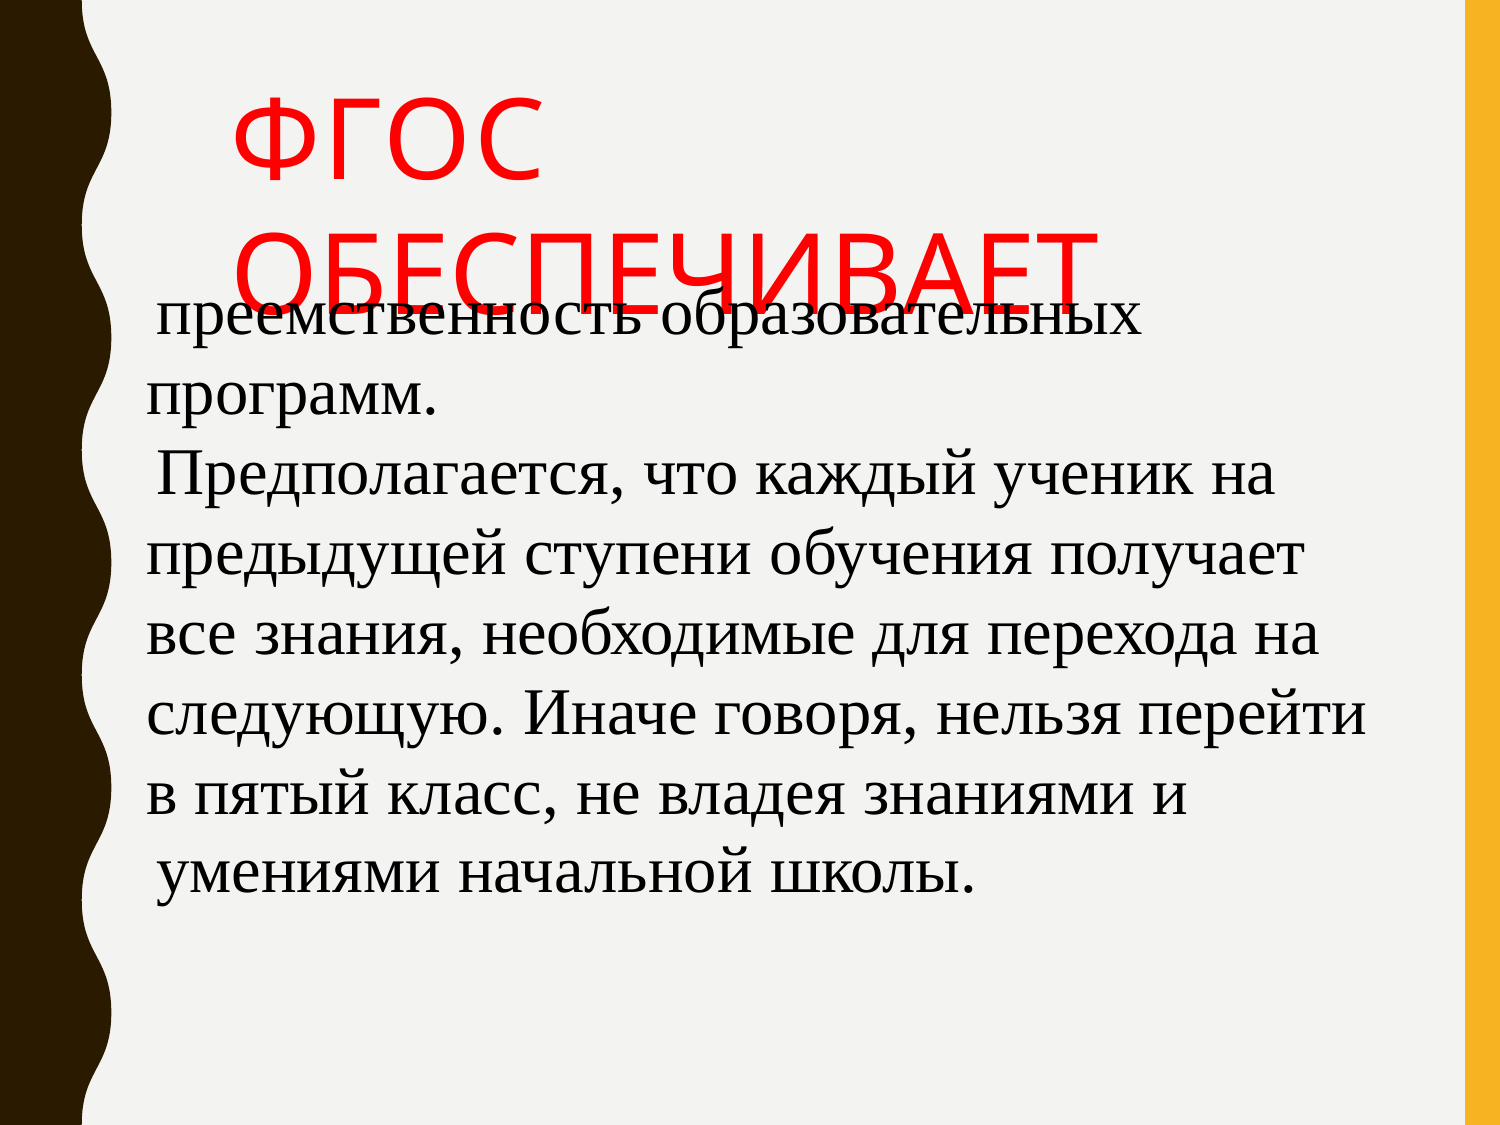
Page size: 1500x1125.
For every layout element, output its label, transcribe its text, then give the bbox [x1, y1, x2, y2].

text_box преемственность образовательных программ. Предполагается, что каждый ученик на предыдущей ступени обучения получает все знания, необходимые для перехода на следующую. Иначе говоря, нельзя перейти в пятый класс, не владея знаниями и умениями начальной школы. [144, 265, 1369, 906]
title ФГОС обеспечивает [228, 65, 1272, 265]
